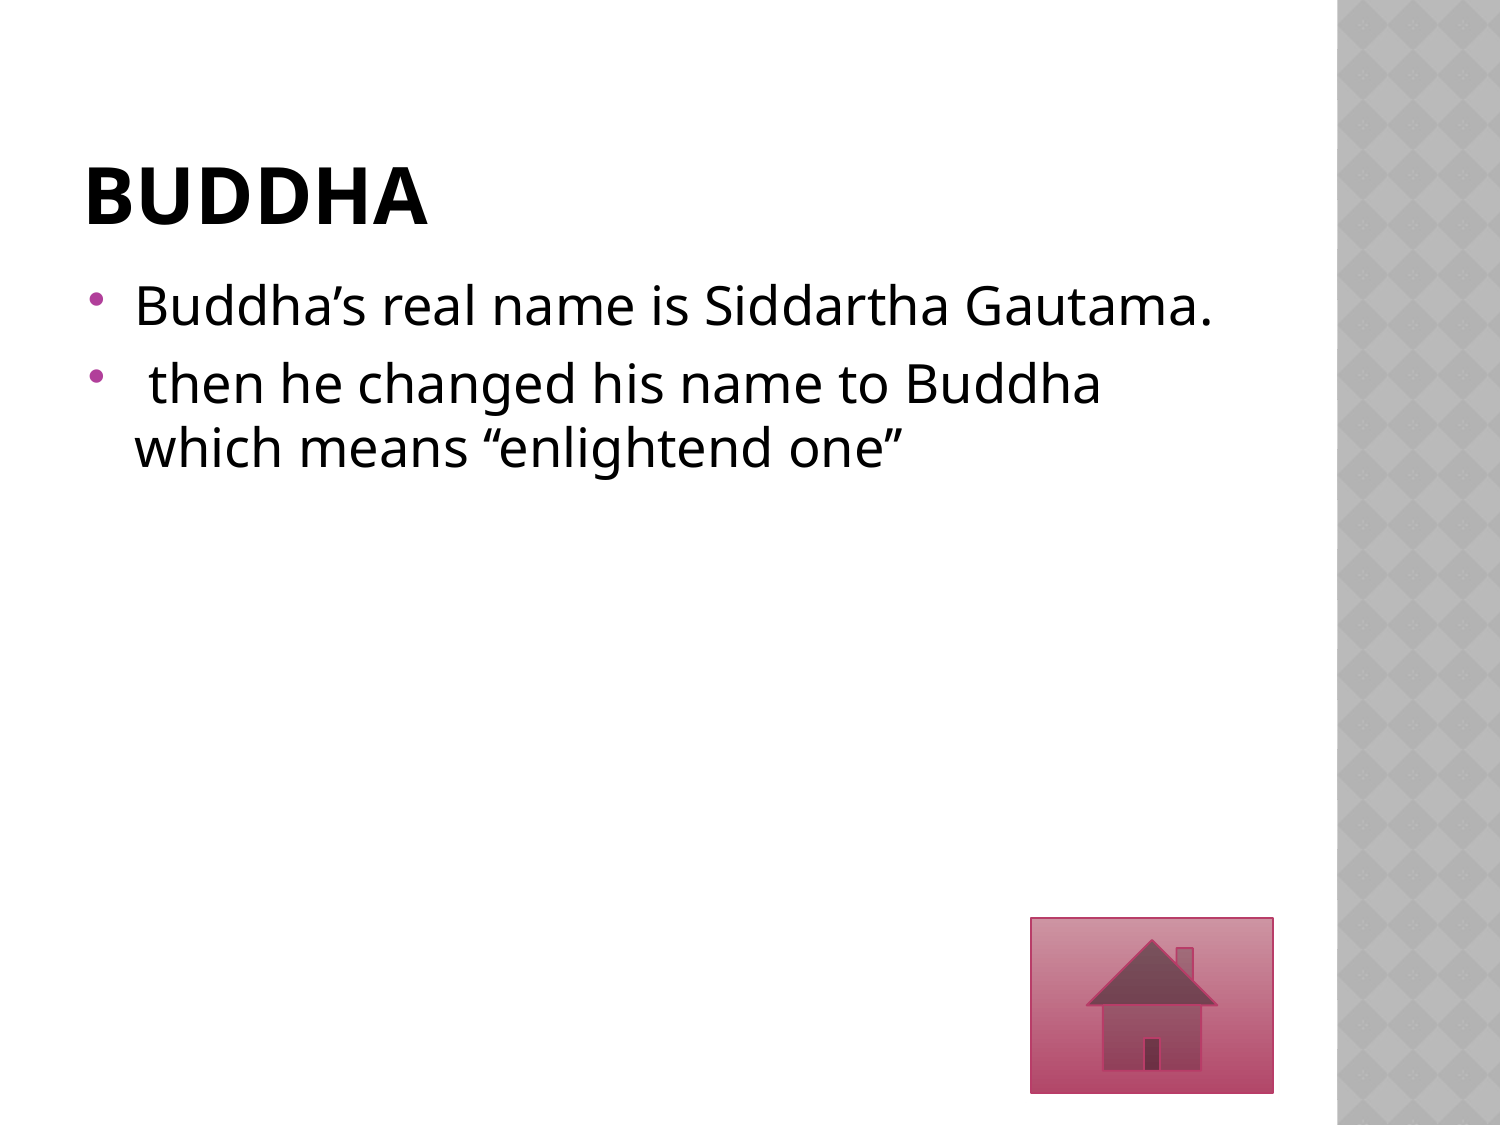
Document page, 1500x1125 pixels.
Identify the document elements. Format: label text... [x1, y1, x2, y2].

title Buddha [75, 52, 1263, 240]
text_box [1030, 917, 1274, 1094]
list Buddha’s real name is Siddartha Gautama. then he changed his name to Buddha which means ‘‘enlightend one’’ [75, 264, 1263, 1059]
